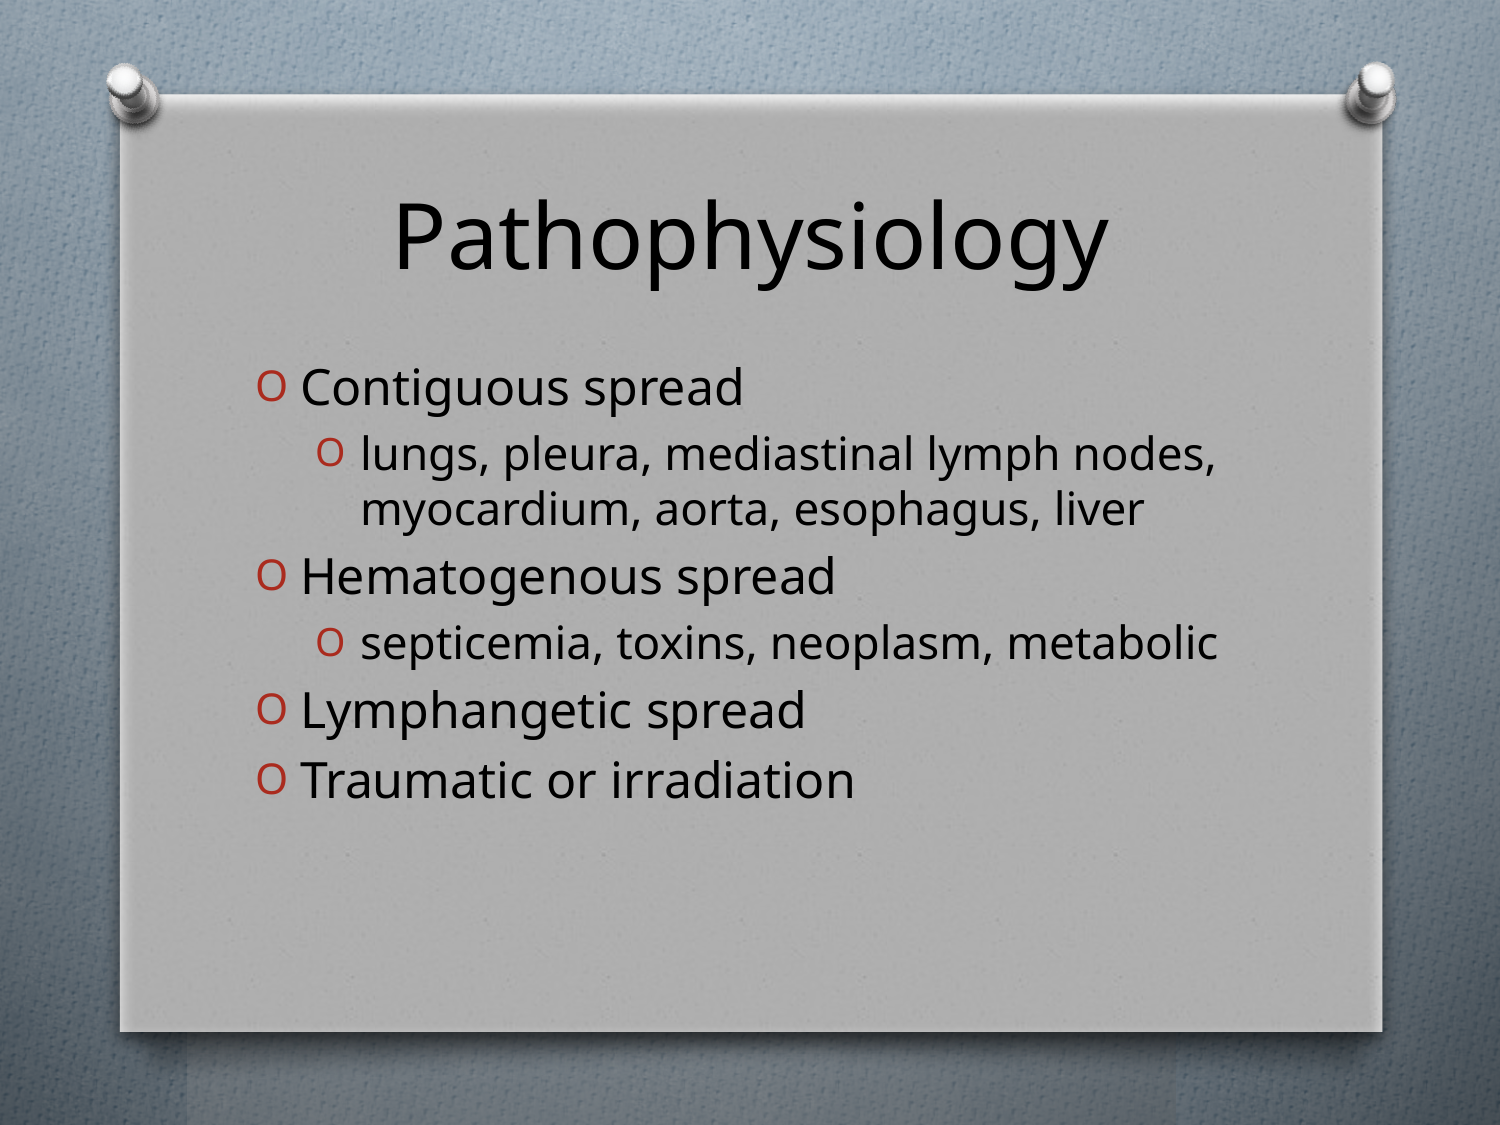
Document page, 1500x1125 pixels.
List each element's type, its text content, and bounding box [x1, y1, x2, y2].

list Contiguous spread lungs, pleura, mediastinal lymph nodes, myocardium, aorta, esophagus, liver Hematogenous spread septicemia, toxins, neoplasm, metabolic Lymphangetic spread Traumatic or irradiation [240, 347, 1257, 939]
picture [1317, 35, 1439, 156]
picture [75, 29, 198, 153]
title Pathophysiology [179, 134, 1323, 332]
